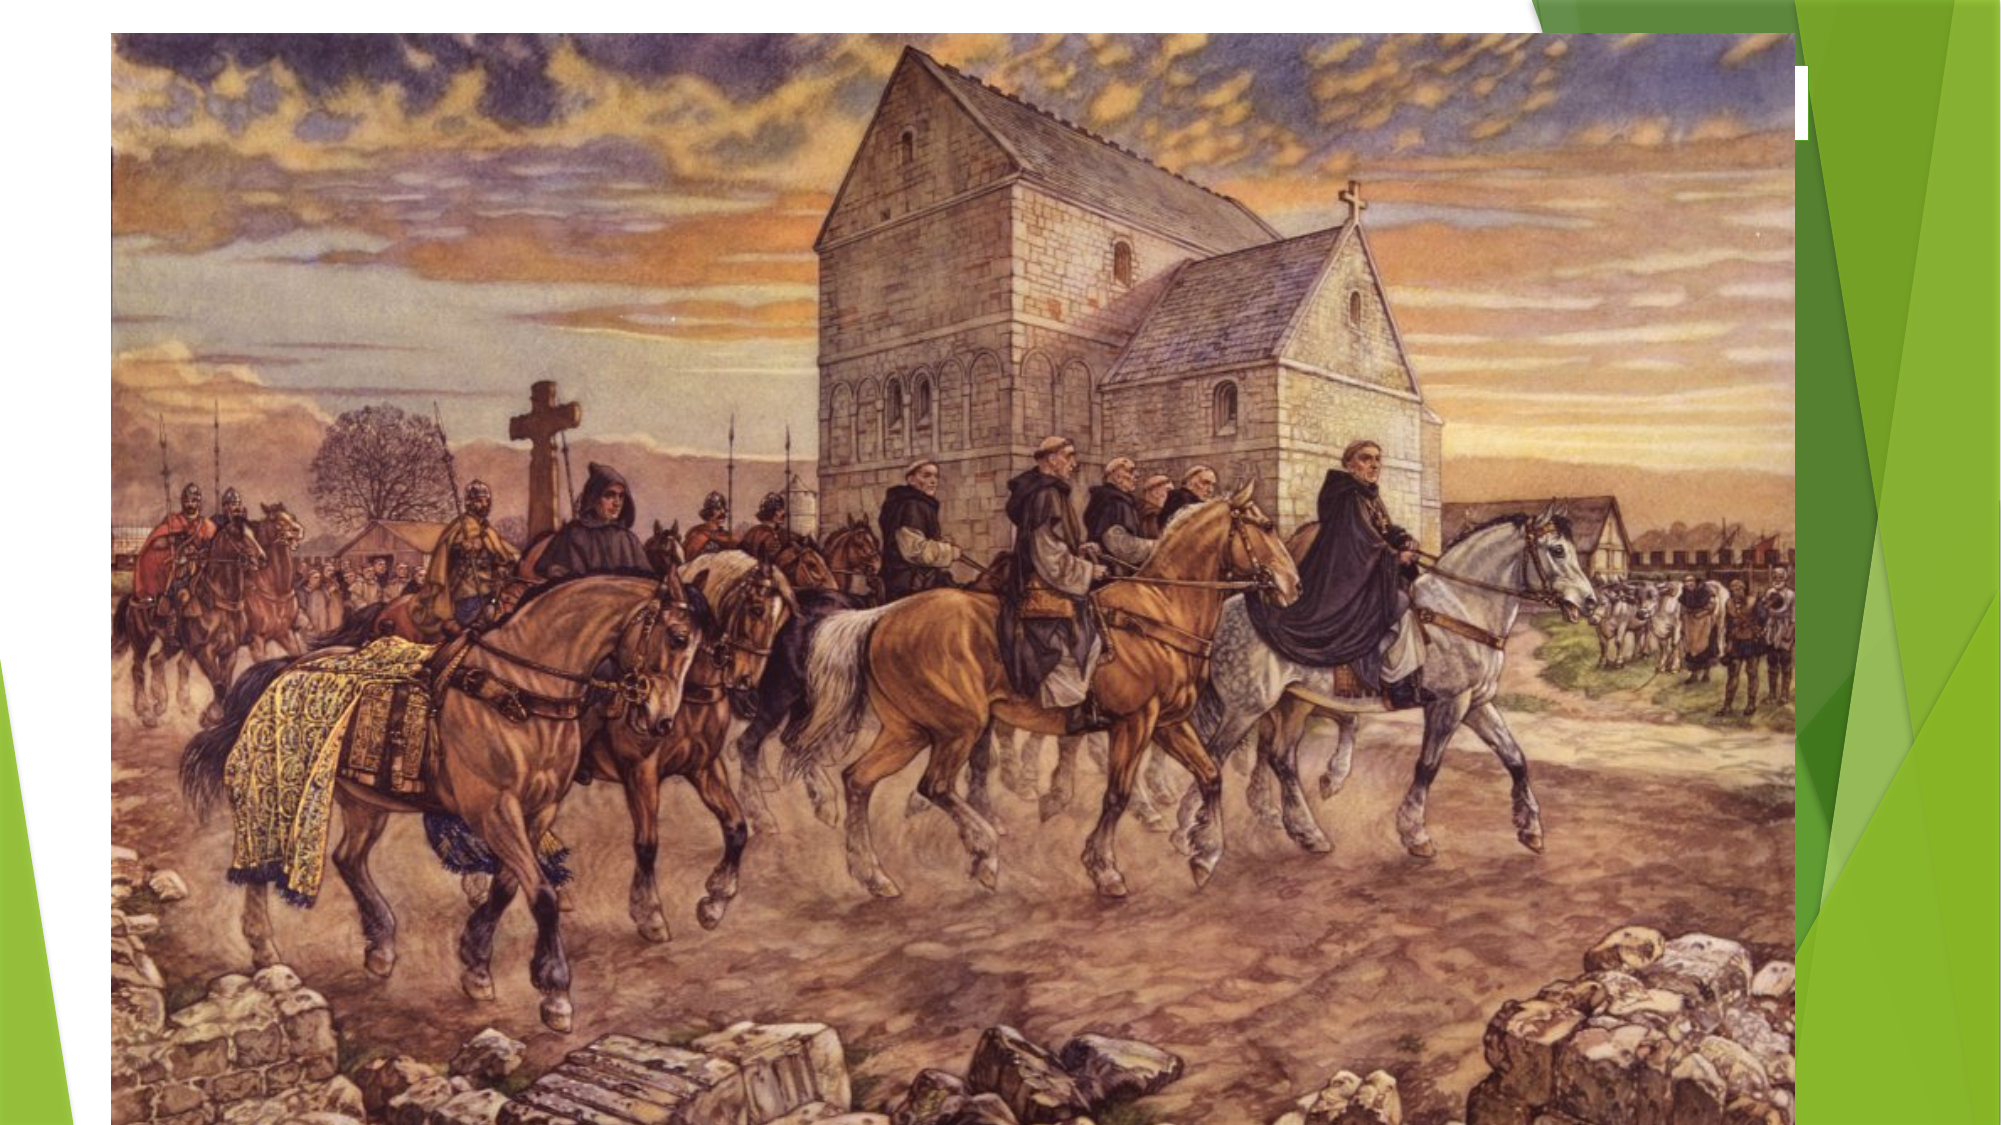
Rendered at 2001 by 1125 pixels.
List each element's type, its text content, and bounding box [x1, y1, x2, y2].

text_box 500 – 1000 [1801, 65, 1809, 141]
picture [110, 32, 1796, 1125]
